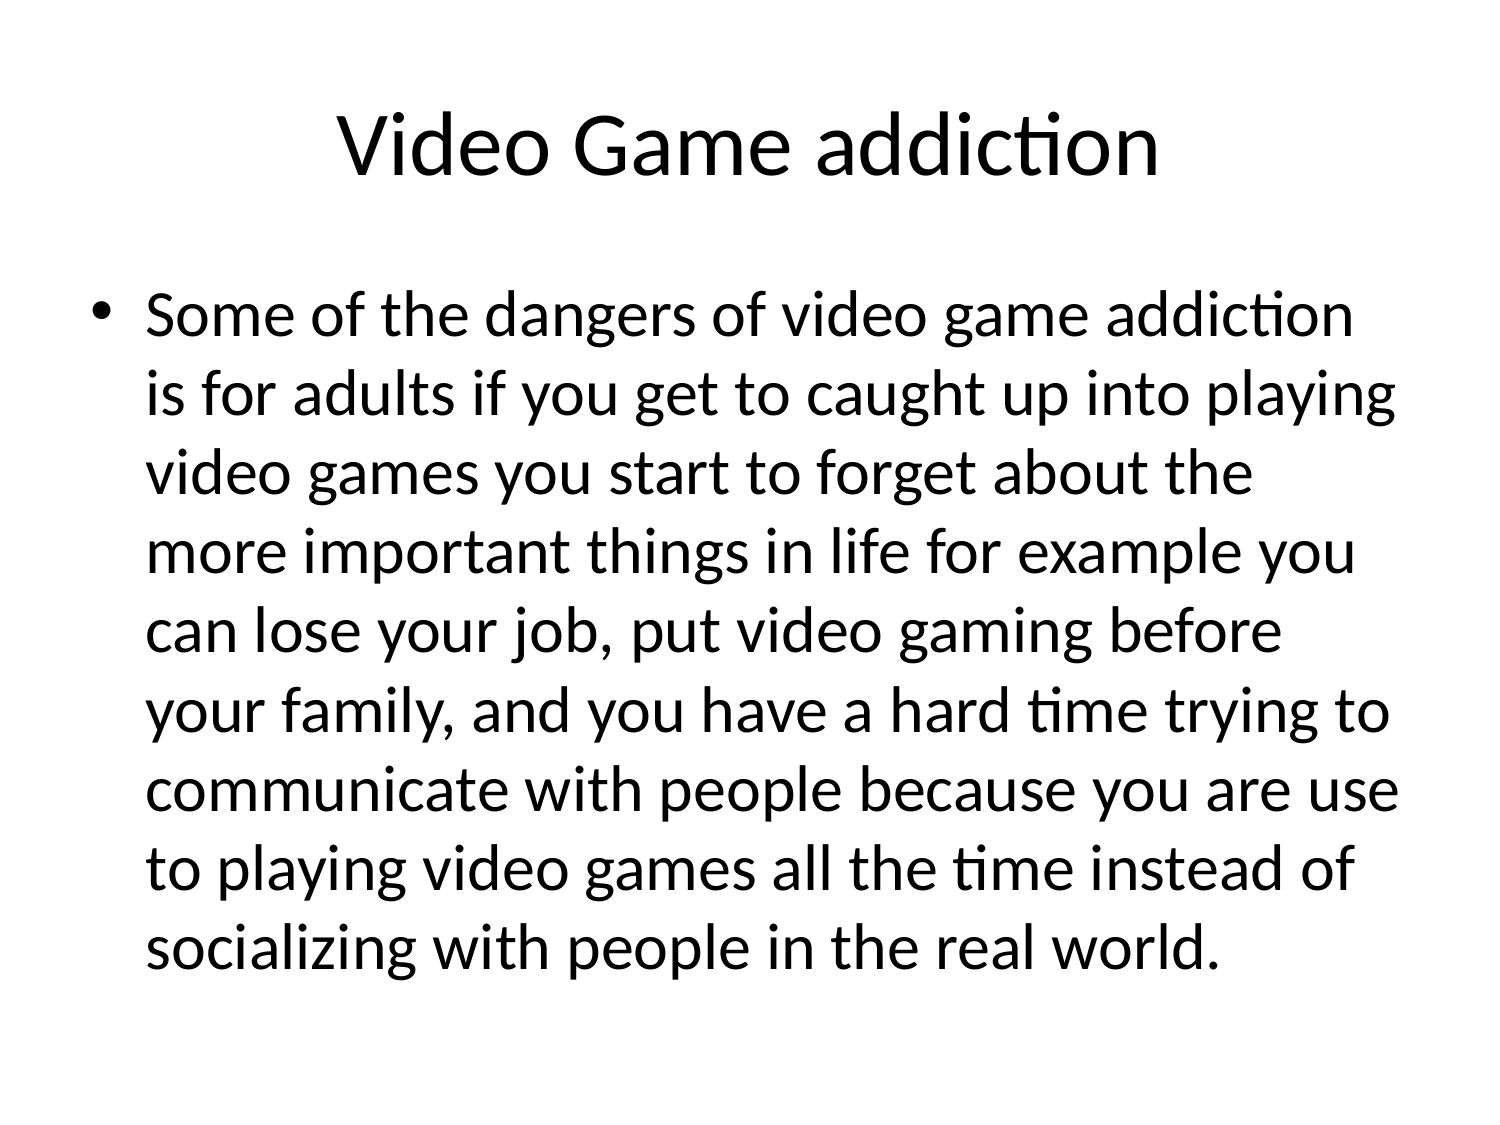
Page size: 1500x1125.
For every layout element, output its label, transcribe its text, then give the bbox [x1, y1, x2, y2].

title Video Game addiction [75, 45, 1425, 233]
list Some of the dangers of video game addiction is for adults if you get to caught up into playing video games you start to forget about the more important things in life for example you can lose your job, put video gaming before your family, and you have a hard time trying to communicate with people because you are use to playing video games all the time instead of socializing with people in the real world. [75, 262, 1425, 1005]
